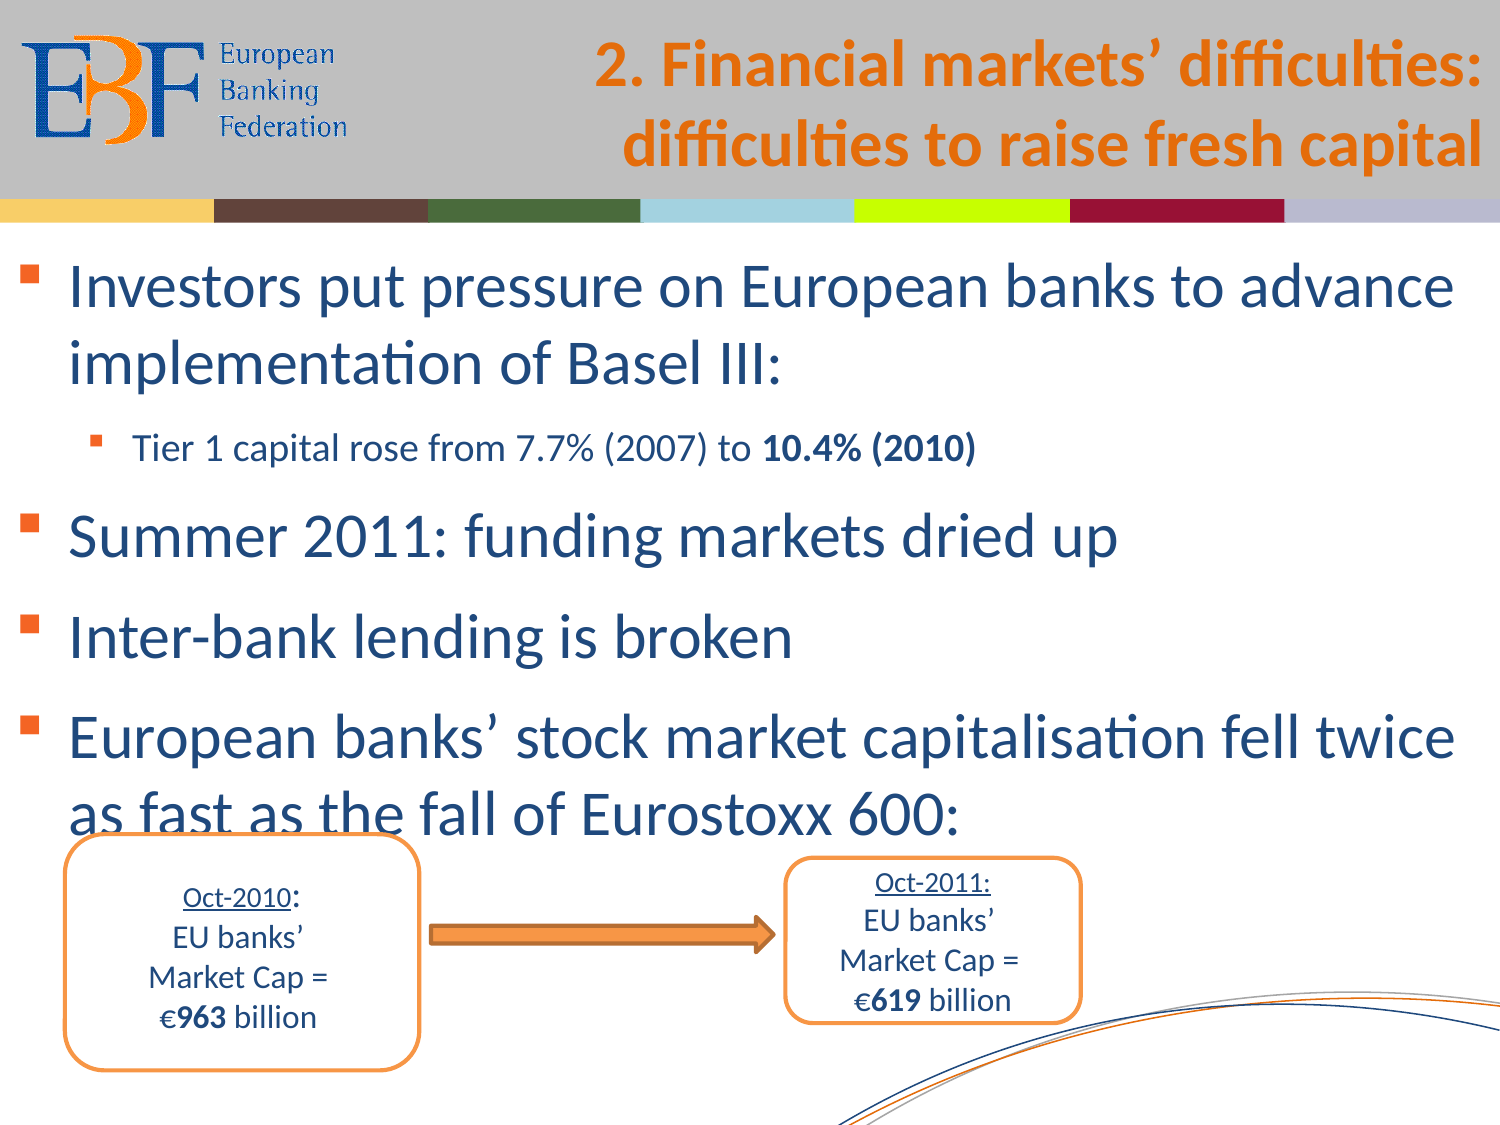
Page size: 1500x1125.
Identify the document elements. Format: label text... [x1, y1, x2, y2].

text_box 2. Financial markets’ difficulties: difficulties to raise fresh capital [0, 0, 1500, 198]
list Investors put pressure on European banks to advance implementation of Basel III: Tier 1 capital rose from 7.7% (2007) to 10.4% (2010) Summer 2011: funding markets dried up Inter-bank lending is broken European banks’ stock market capitalisation fell twice as fast as the fall of Eurostoxx 600: [0, 234, 1500, 858]
picture [11, 11, 352, 157]
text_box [0, 198, 1500, 223]
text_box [827, 958, 1500, 1091]
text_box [64, 833, 1081, 1071]
